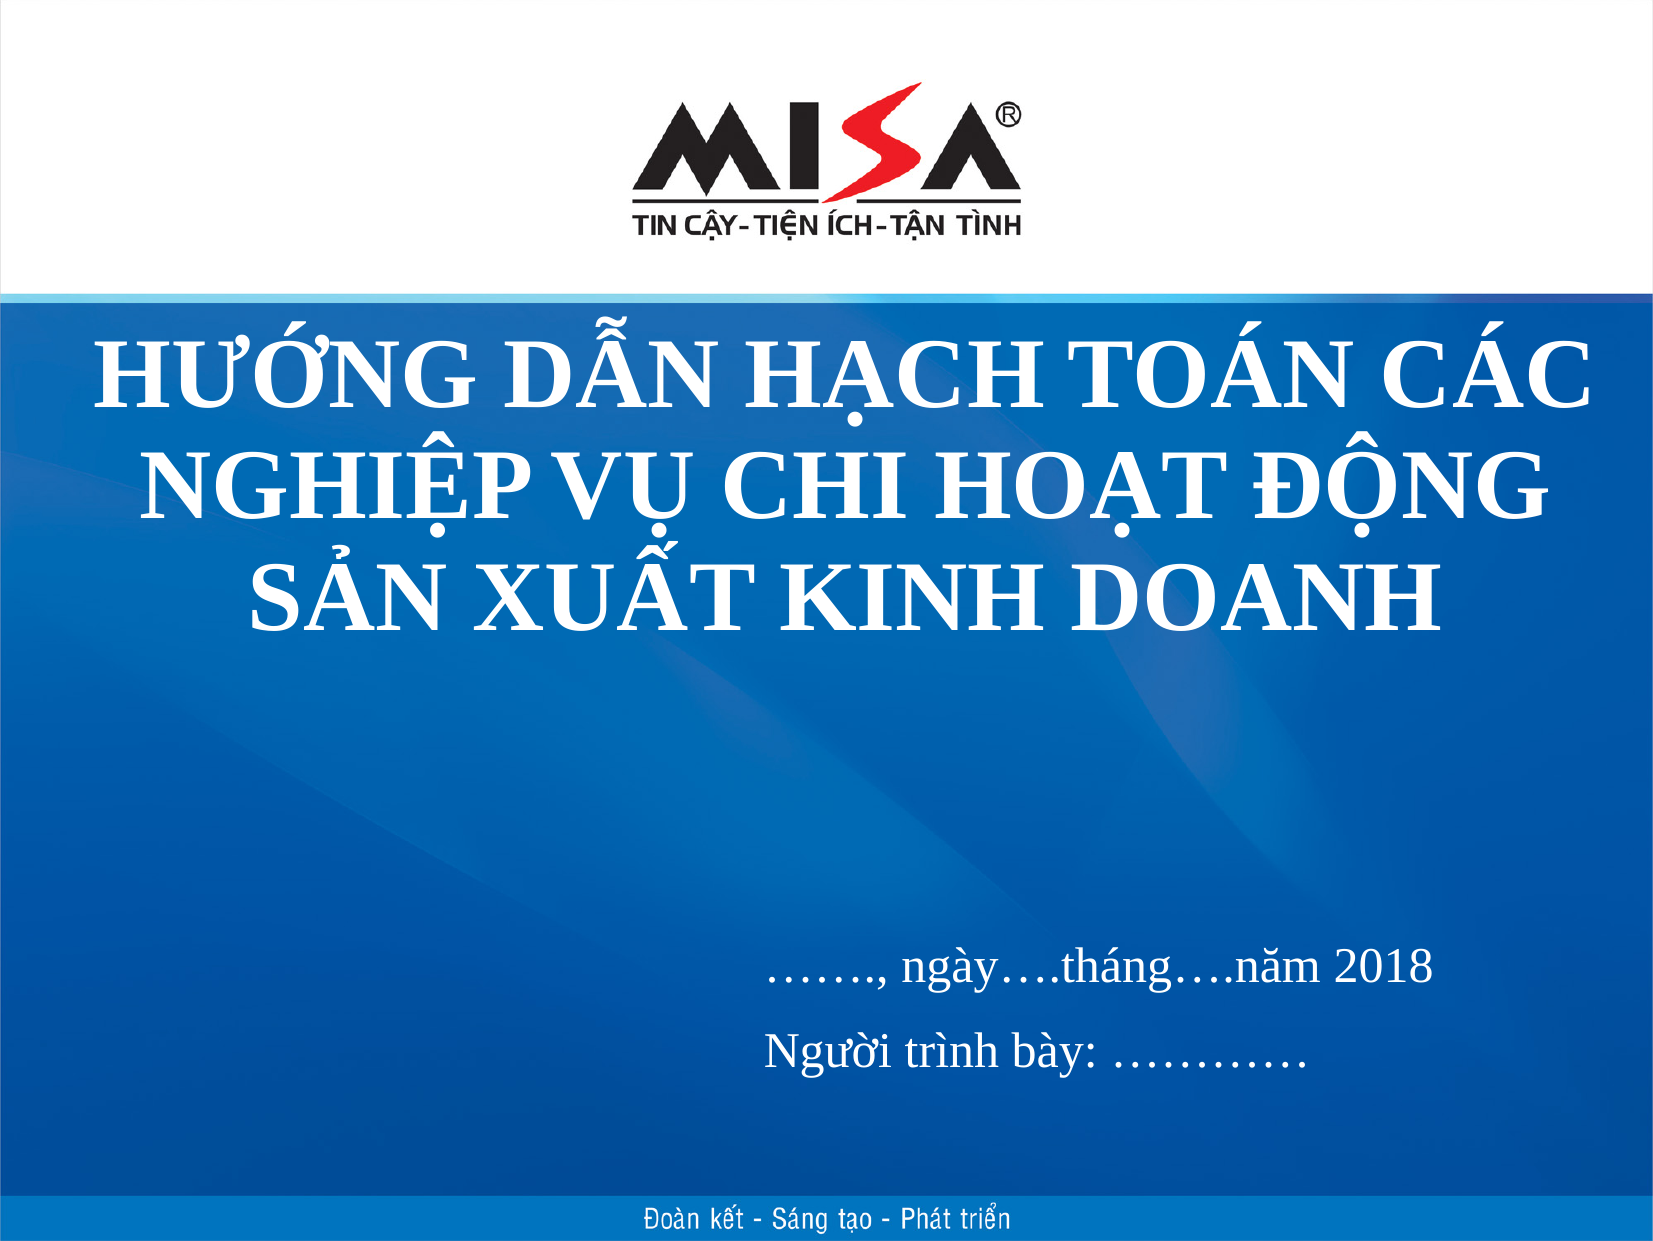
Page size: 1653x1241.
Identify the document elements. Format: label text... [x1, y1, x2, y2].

list ……., ngày….tháng….năm 2018 Người trình bày: ………… [763, 932, 1575, 1145]
title HƯỚNG DẪN HẠCH TOÁN CÁC NGHIỆP VỤ CHI HOẠT ĐỘNG SẢN XUẤT KINH DOANH [38, 338, 1653, 633]
picture [0, 0, 1653, 1241]
